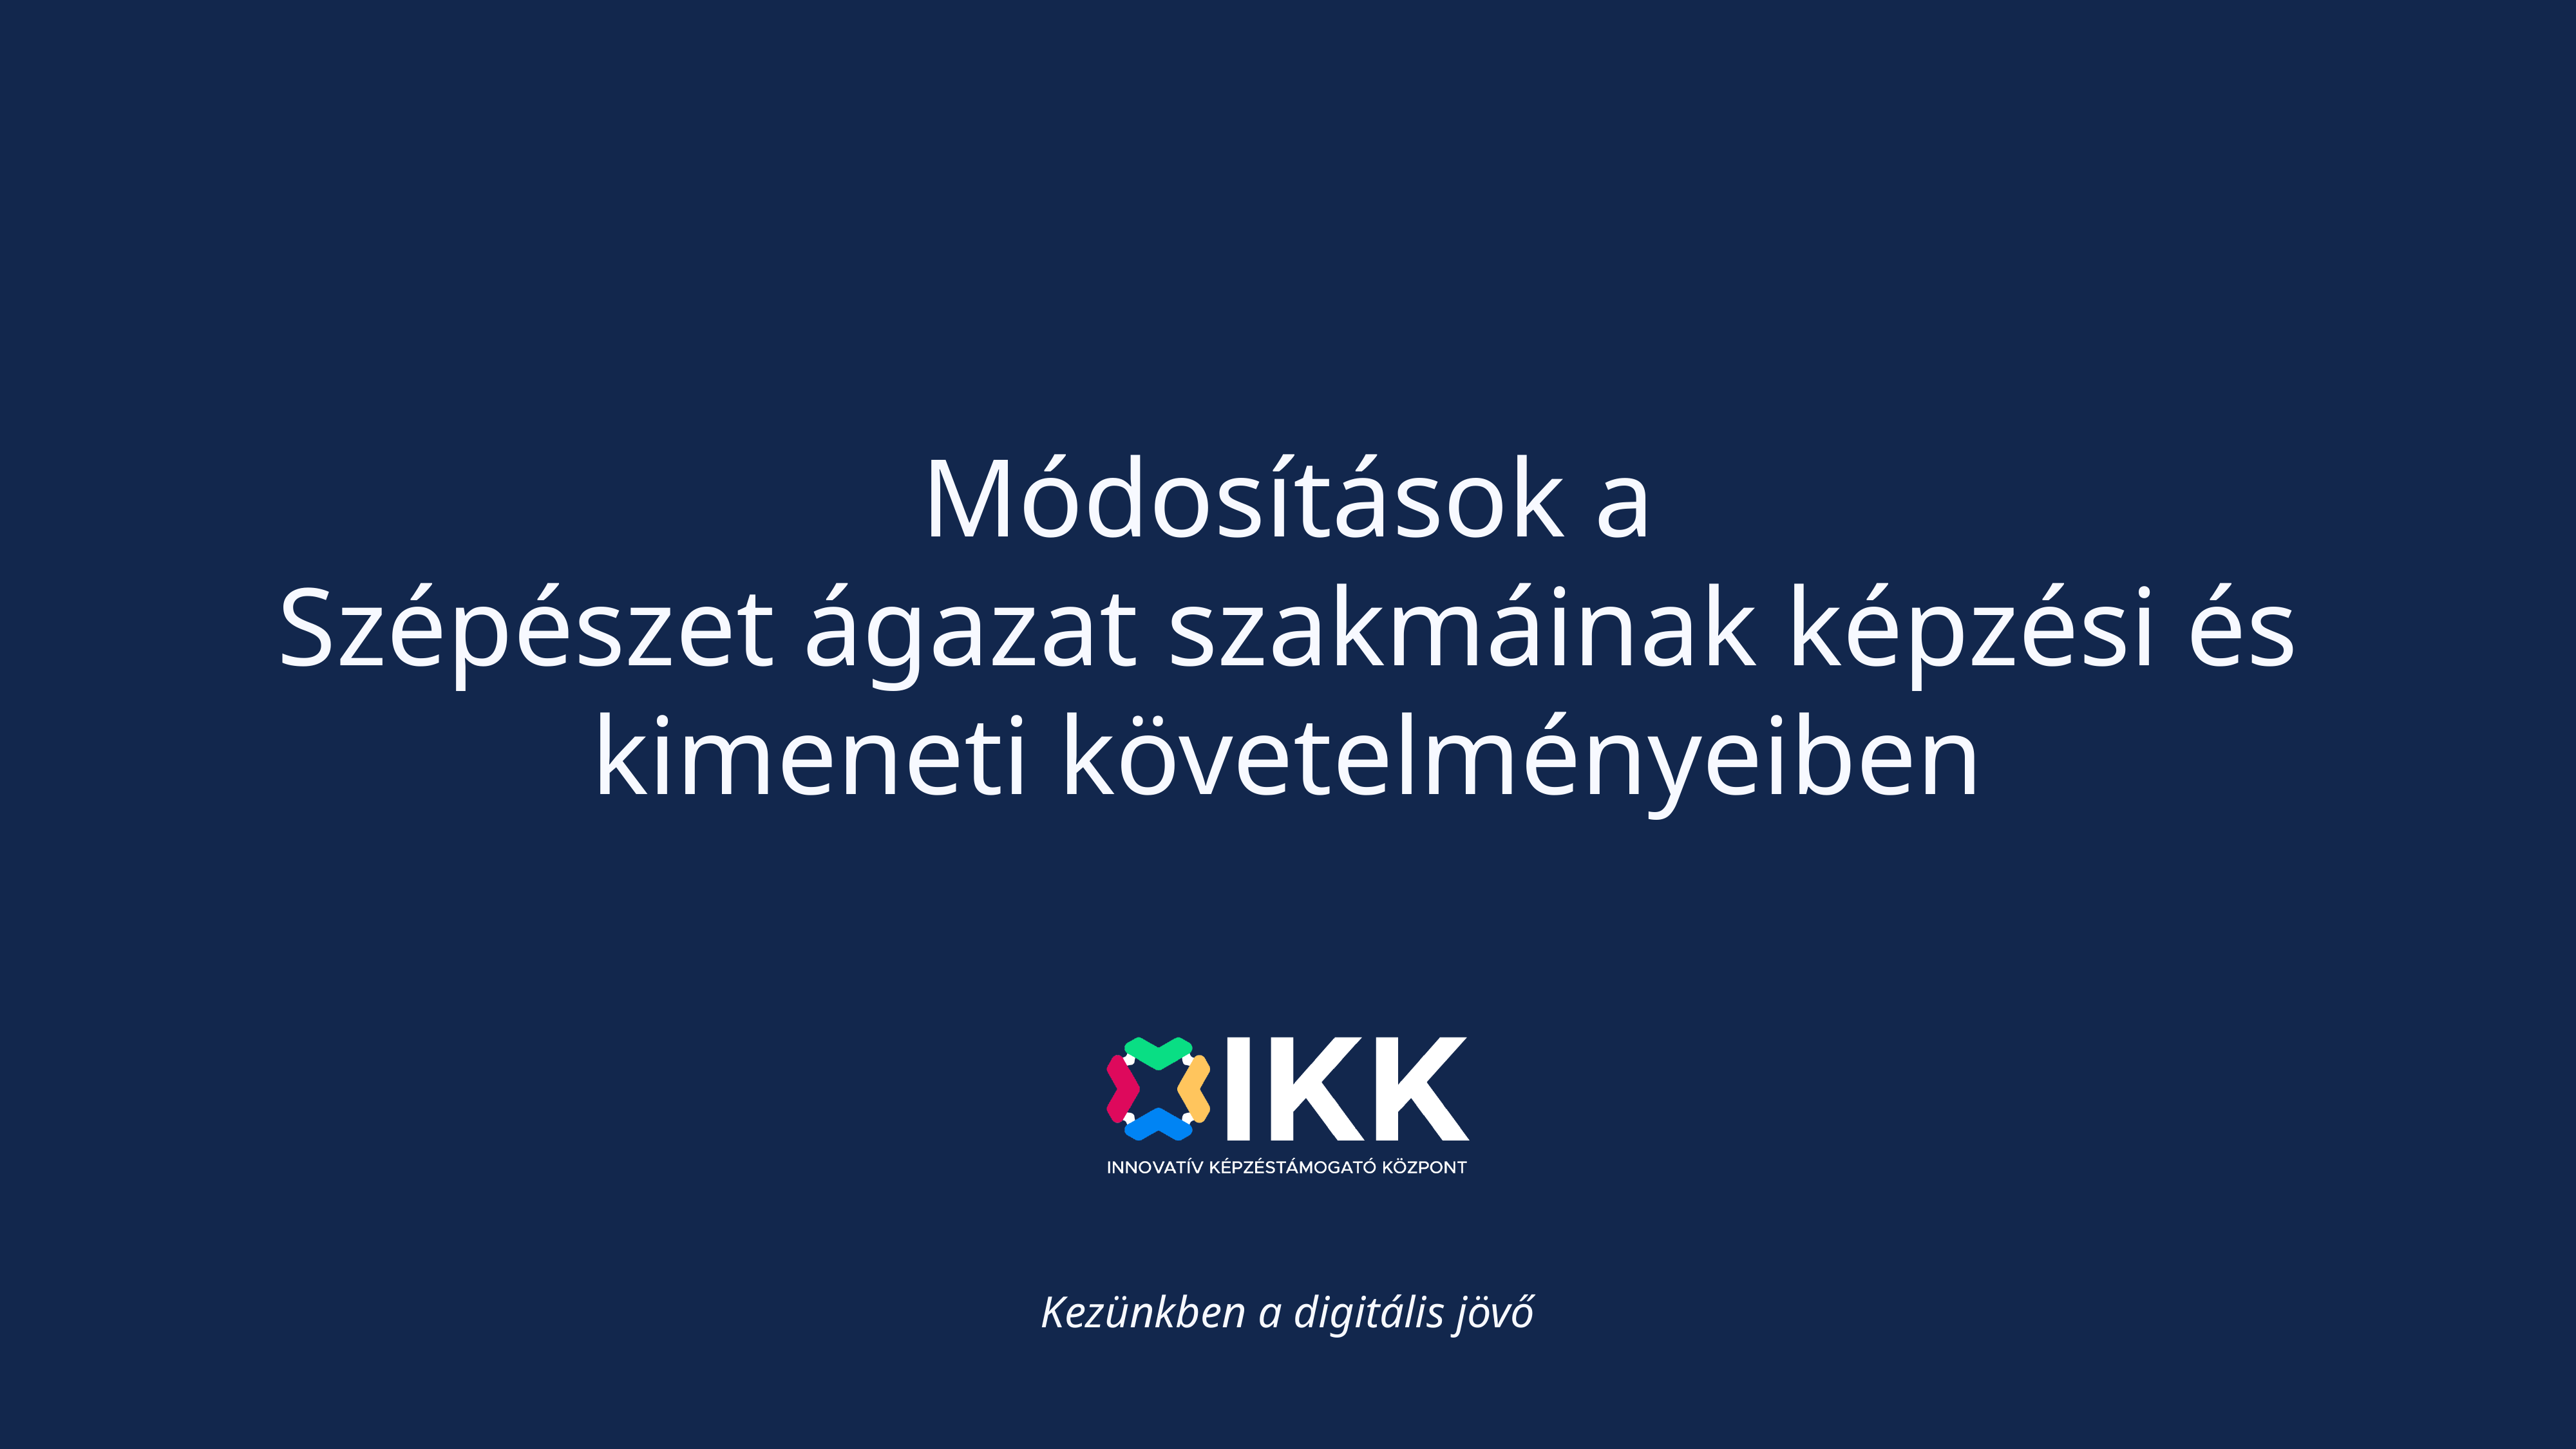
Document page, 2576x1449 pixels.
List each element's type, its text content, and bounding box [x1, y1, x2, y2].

list Módosítások a Szépészet ágazat szakmáinak képzési és kimeneti követelményeiben [240, 430, 2336, 560]
text_box Kezünkben a digitális jövő [998, 1258, 1578, 1316]
picture [1106, 1037, 1470, 1173]
